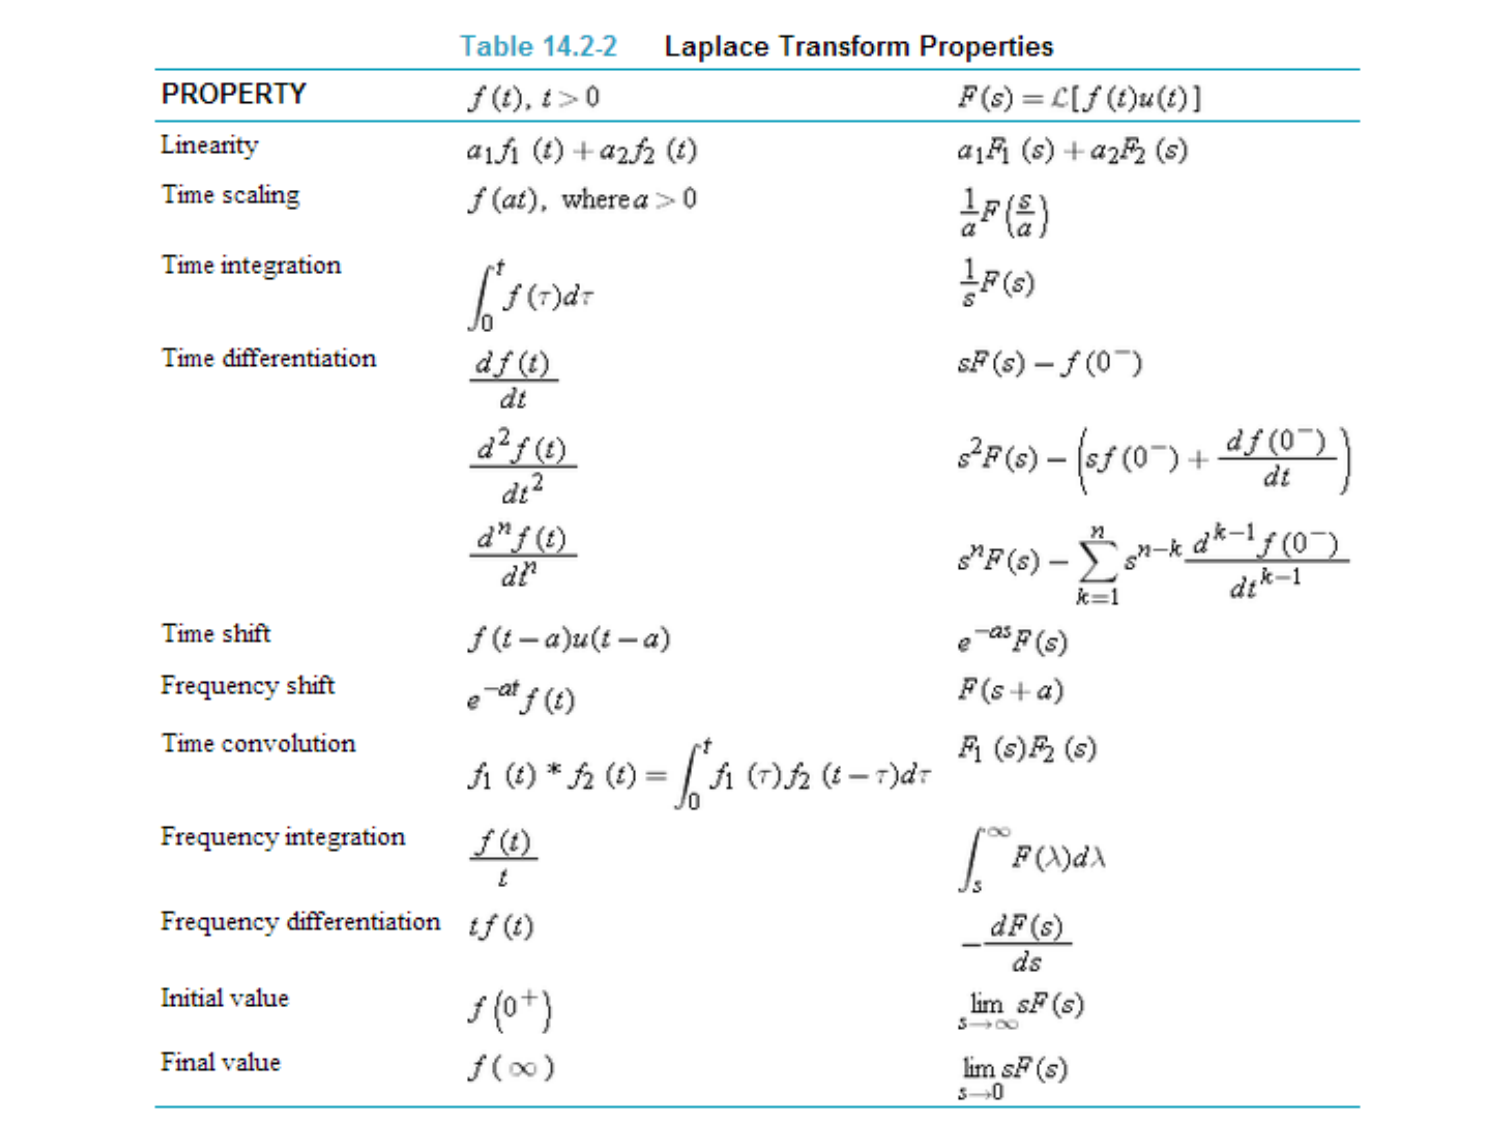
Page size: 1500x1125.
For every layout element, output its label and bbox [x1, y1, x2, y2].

picture [112, 12, 1401, 1123]
